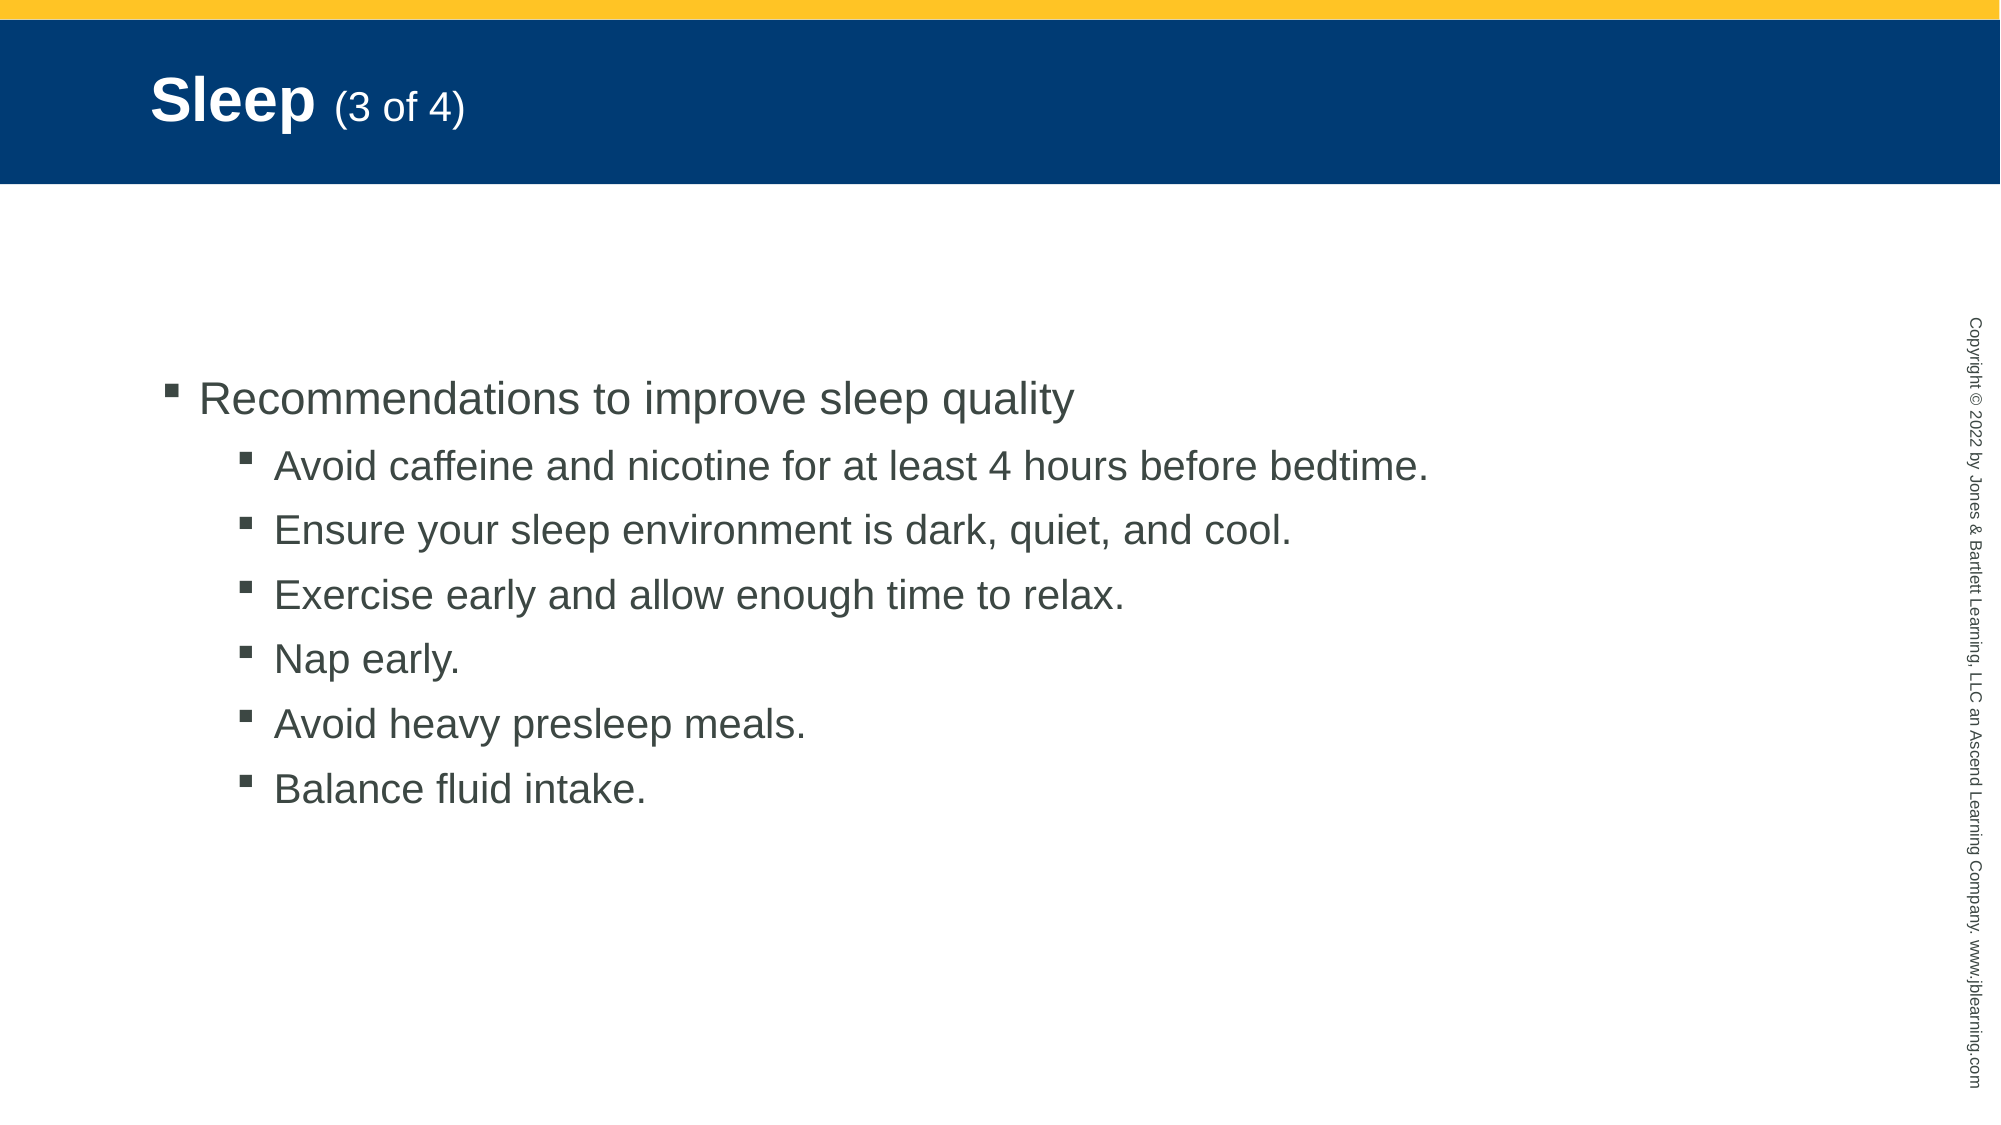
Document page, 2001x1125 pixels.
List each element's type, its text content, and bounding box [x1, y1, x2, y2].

list Recommendations to improve sleep quality Avoid caffeine and nicotine for at least 4 hours before bedtime. Ensure your sleep environment is dark, quiet, and cool. Exercise early and allow enough time to relax. Nap early. Avoid heavy presleep meals. Balance fluid intake. [146, 361, 1859, 1016]
title Sleep (3 of 4) [0, 19, 2000, 185]
